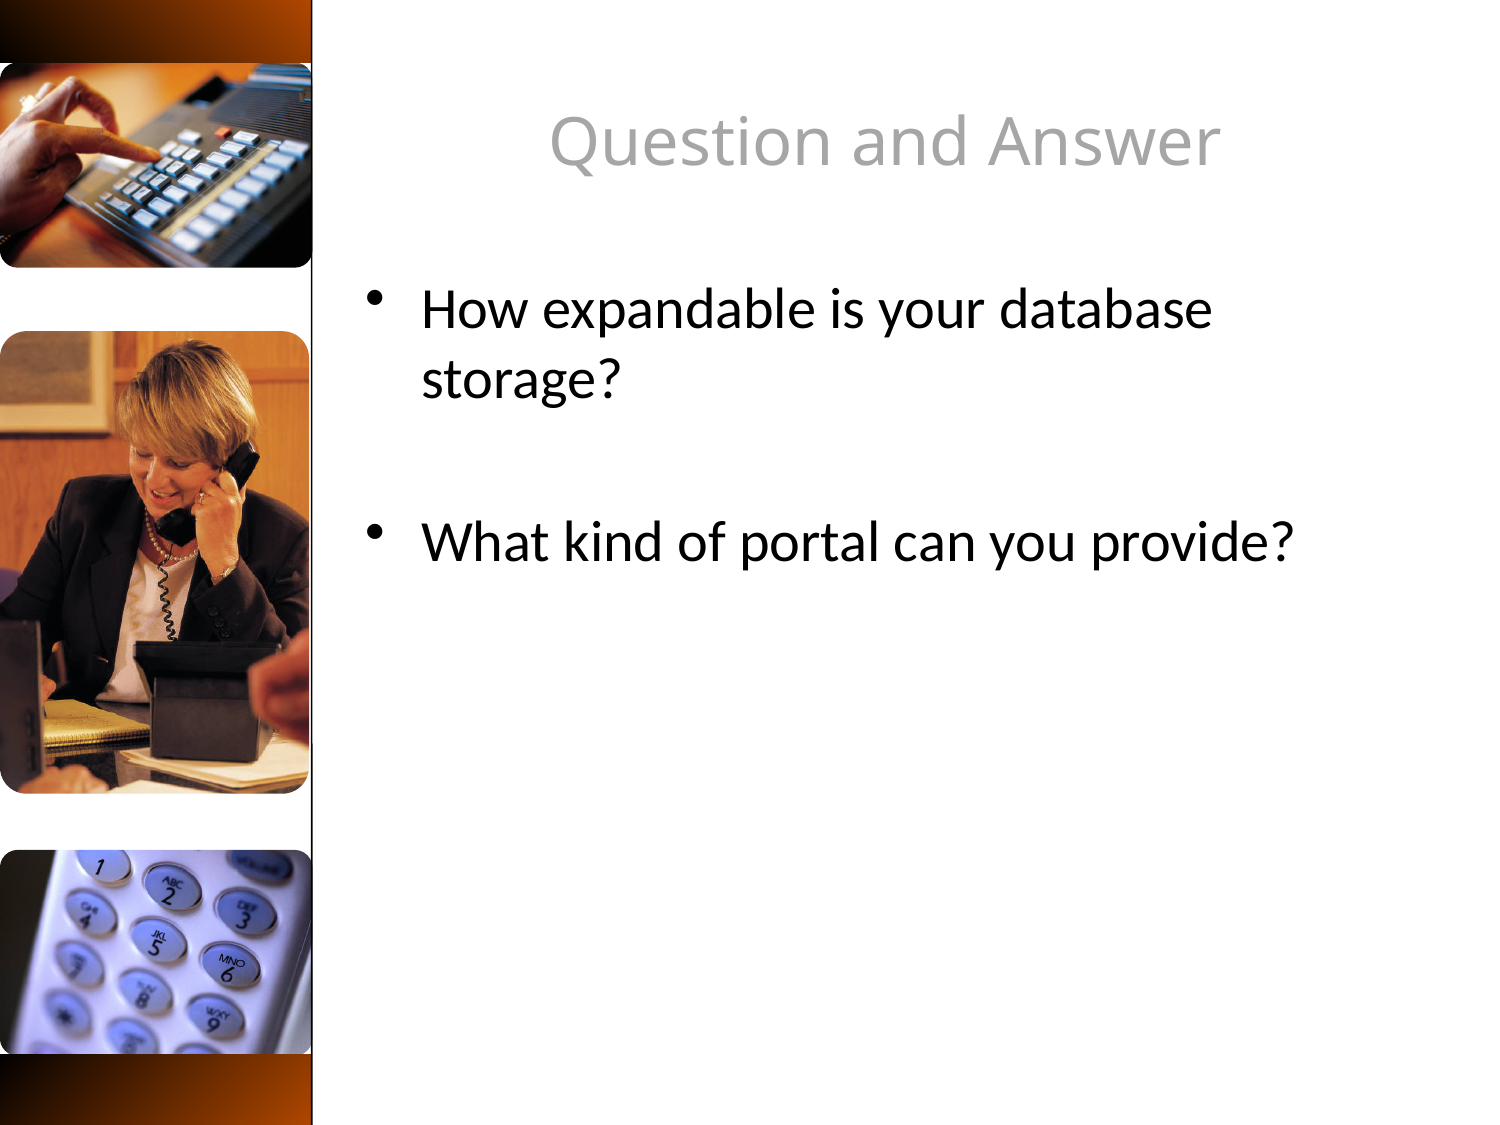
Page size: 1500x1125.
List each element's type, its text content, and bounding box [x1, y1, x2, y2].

picture [0, 63, 310, 268]
picture [0, 849, 310, 1054]
title Question and Answer [350, 45, 1438, 233]
list How expandable is your database storage? What kind of portal can you provide? [350, 262, 1438, 1005]
picture [0, 331, 310, 794]
